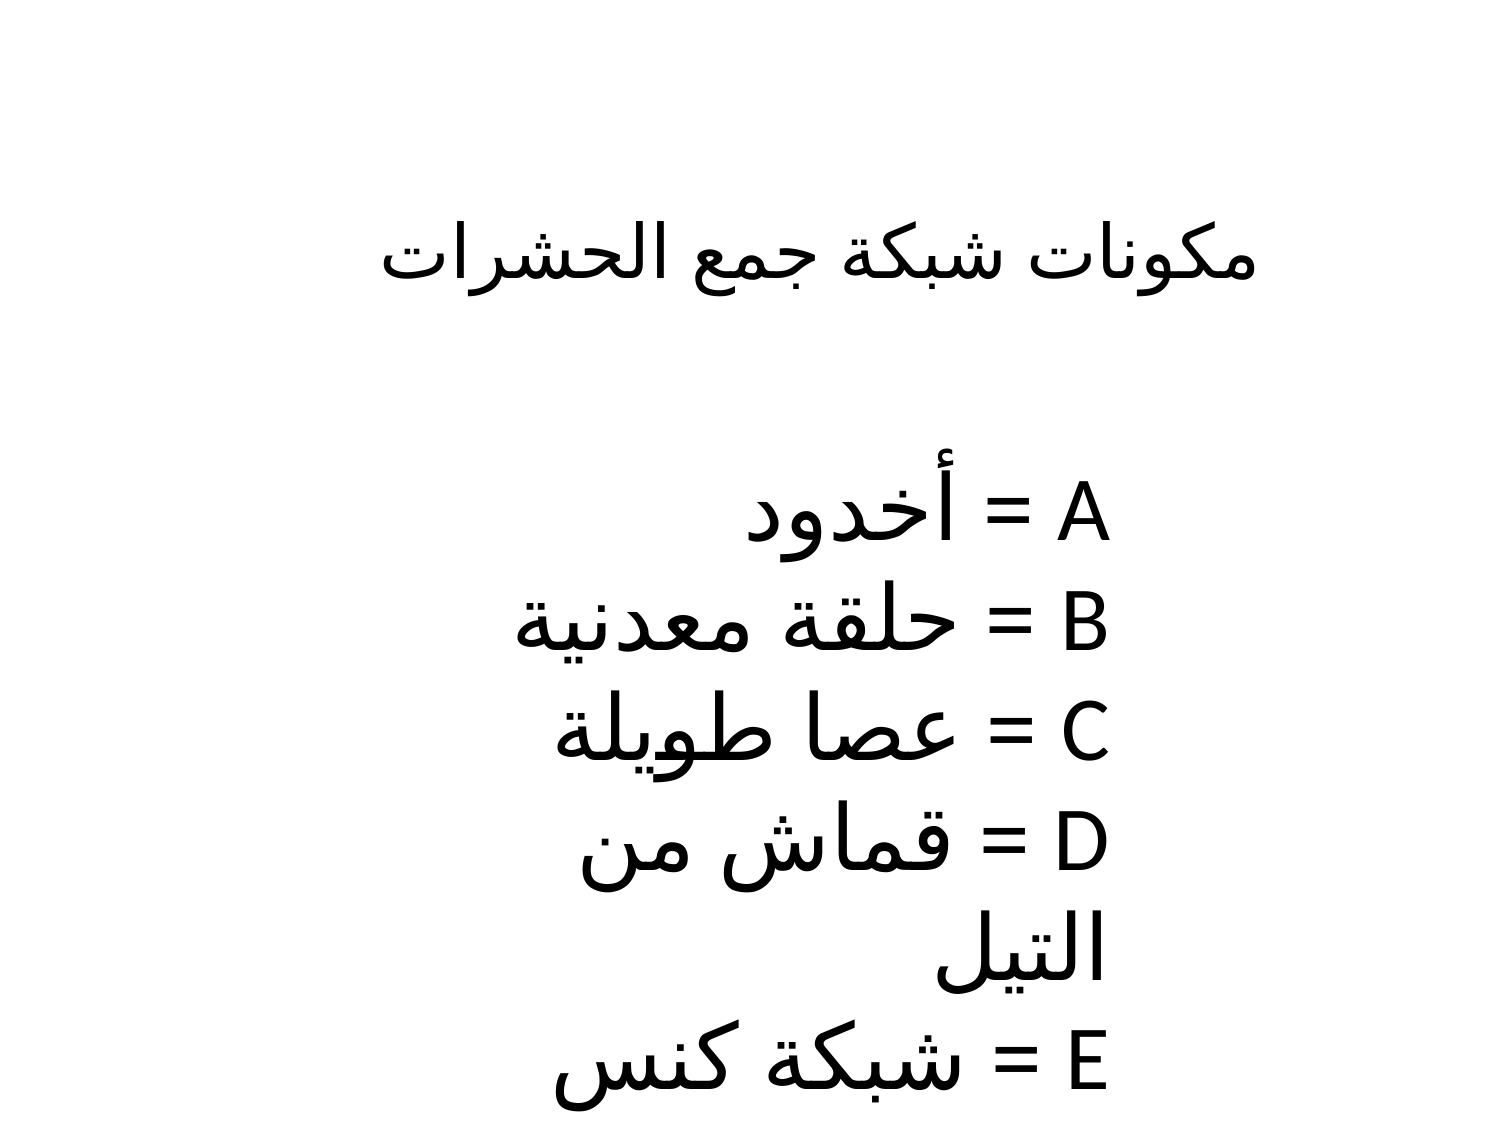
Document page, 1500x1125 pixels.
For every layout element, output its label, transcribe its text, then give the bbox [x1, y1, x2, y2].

text_box مكونات شبكة جمع الحشرات [345, 196, 1277, 301]
text_box A = أخدود B = حلقة معدنية C = عصا طويلة D = قماش من التيل E = شبكة كنس [374, 441, 1125, 1116]
